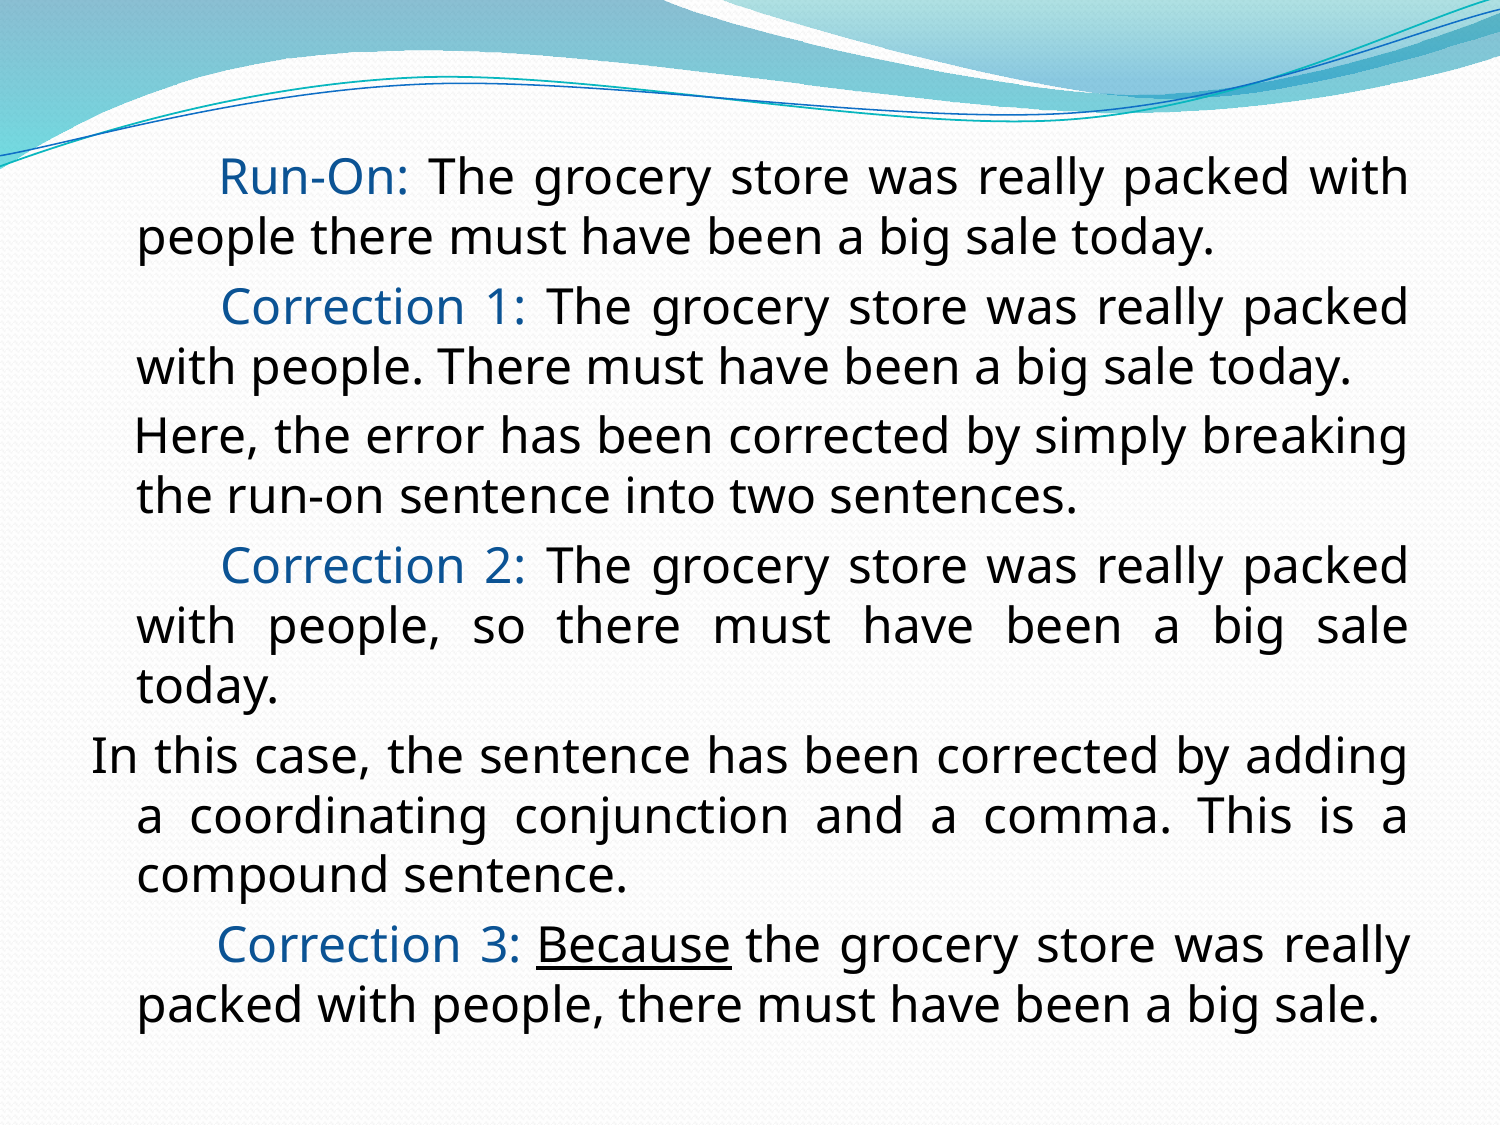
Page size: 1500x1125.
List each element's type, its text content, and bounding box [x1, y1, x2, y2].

list Run-On: The grocery store was really packed with people there must have been a big sale today. Correction 1: The grocery store was really packed with people. There must have been a big sale today. Here, the error has been corrected by simply breaking the run-on sentence into two sentences. Correction 2: The grocery store was really packed with people, so there must have been a big sale today. In this case, the sentence has been corrected by adding a coordinating conjunction and a comma. This is a compound sentence. Correction 3: Because the grocery store was really packed with people, there must have been a big sale. [76, 137, 1427, 1047]
